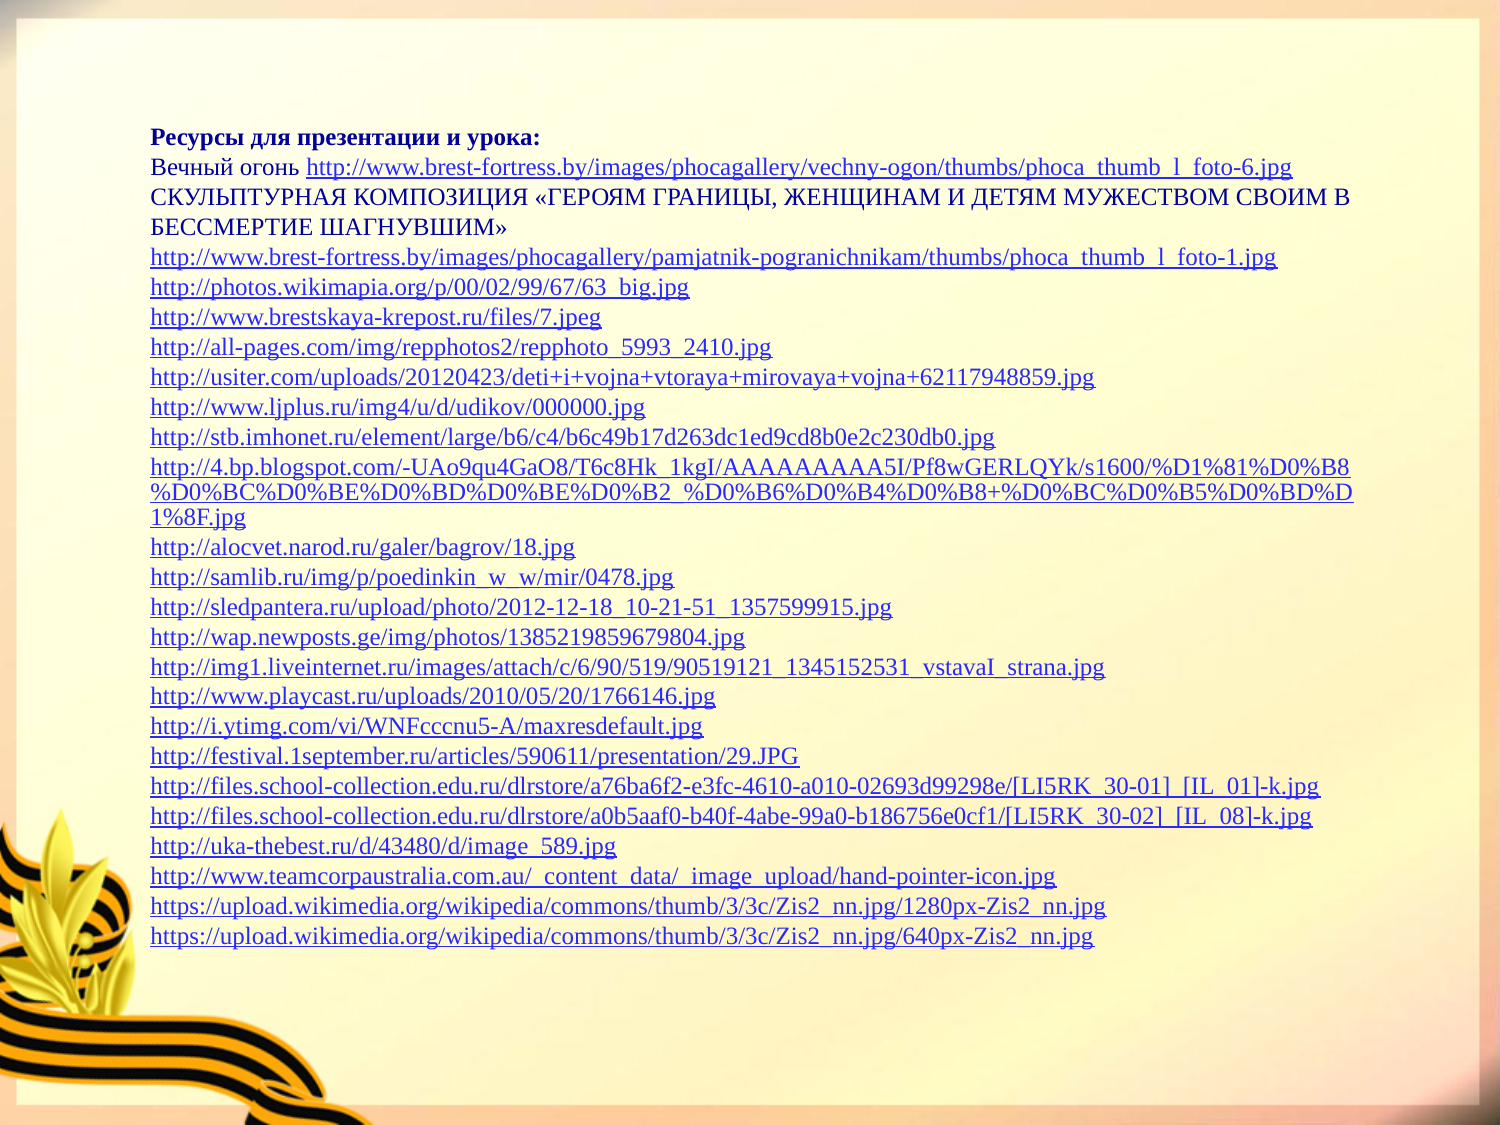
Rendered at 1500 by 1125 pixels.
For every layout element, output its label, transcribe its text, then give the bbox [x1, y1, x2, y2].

picture [0, 0, 1500, 1125]
text_box Ресурсы для презентации и урока: Вечный огонь http://www.brest-fortress.by/images/phocagallery/vechny-ogon/thumbs/phoca_thumb_l_foto-6.jpg СКУЛЬПТУРНАЯ КОМПОЗИЦИЯ «ГЕРОЯМ ГРАНИЦЫ, ЖЕНЩИНАМ И ДЕТЯМ МУЖЕСТВОМ СВОИМ В БЕССМЕРТИЕ ШАГНУВШИМ» http://www.brest-fortress.by/images/phocagallery/pamjatnik-pogranichnikam/thumbs/phoca_thumb_l_foto-1.jpg http://photos.wikimapia.org/p/00/02/99/67/63_big.jpg http://www.brestskaya-krepost.ru/files/7.jpeg http://all-pages.com/img/repphotos2/repphoto_5993_2410.jpg http://usiter.com/uploads/20120423/deti+i+vojna+vtoraya+mirovaya+vojna+62117948859.jpg http://www.ljplus.ru/img4/u/d/udikov/000000.jpg http://stb.imhonet.ru/element/large/b6/c4/b6c49b17d263dc1ed9cd8b0e2c230db0.jpg http://4.bp.blogspot.com/-UAo9qu4GaO8/T6c8Hk_1kgI/AAAAAAAAA5I/Pf8wGERLQYk/s1600/%D1%81%D0%B8%D0%BC%D0%BE%D0%BD%D0%BE%D0%B2_%D0%B6%D0%B4%D0%B8+%D0%BC%D0%B5%D0%BD%D1%8F.jpg http://alocvet.narod.ru/galer/bagrov/18.jpg http://samlib.ru/img/p/poedinkin_w_w/mir/0478.jpg http://sledpantera.ru/upload/photo/2012-12-18_10-21-51_1357599915.jpg http://wap.newposts.ge/img/photos/1385219859679804.jpg http://img1.liveinternet.ru/images/attach/c/6/90/519/90519121_1345152531_vstavaI_strana.jpg http://www.playcast.ru/uploads/2010/05/20/1766146.jpg http://i.ytimg.com/vi/WNFcccnu5-A/maxresdefault.jpg http://festival.1september.ru/articles/590611/presentation/29.JPG http://files.school-collection.edu.ru/dlrstore/a76ba6f2-e3fc-4610-a010-02693d99298e/[LI5RK_30-01]_[IL_01]-k.jpg http://files.school-collection.edu.ru/dlrstore/a0b5aaf0-b40f-4abe-99a0-b186756e0cf1/[LI5RK_30-02]_[IL_08]-k.jpg http://uka-thebest.ru/d/43480/d/image_589.jpg http://www.teamcorpaustralia.com.au/_content_data/_image_upload/hand-pointer-icon.jpg https://upload.wikimedia.org/wikipedia/commons/thumb/3/3c/Zis2_nn.jpg/1280px-Zis2_nn.jpg https://upload.wikimedia.org/wikipedia/commons/thumb/3/3c/Zis2_nn.jpg/640px-Zis2_nn.jpg [135, 113, 1376, 907]
